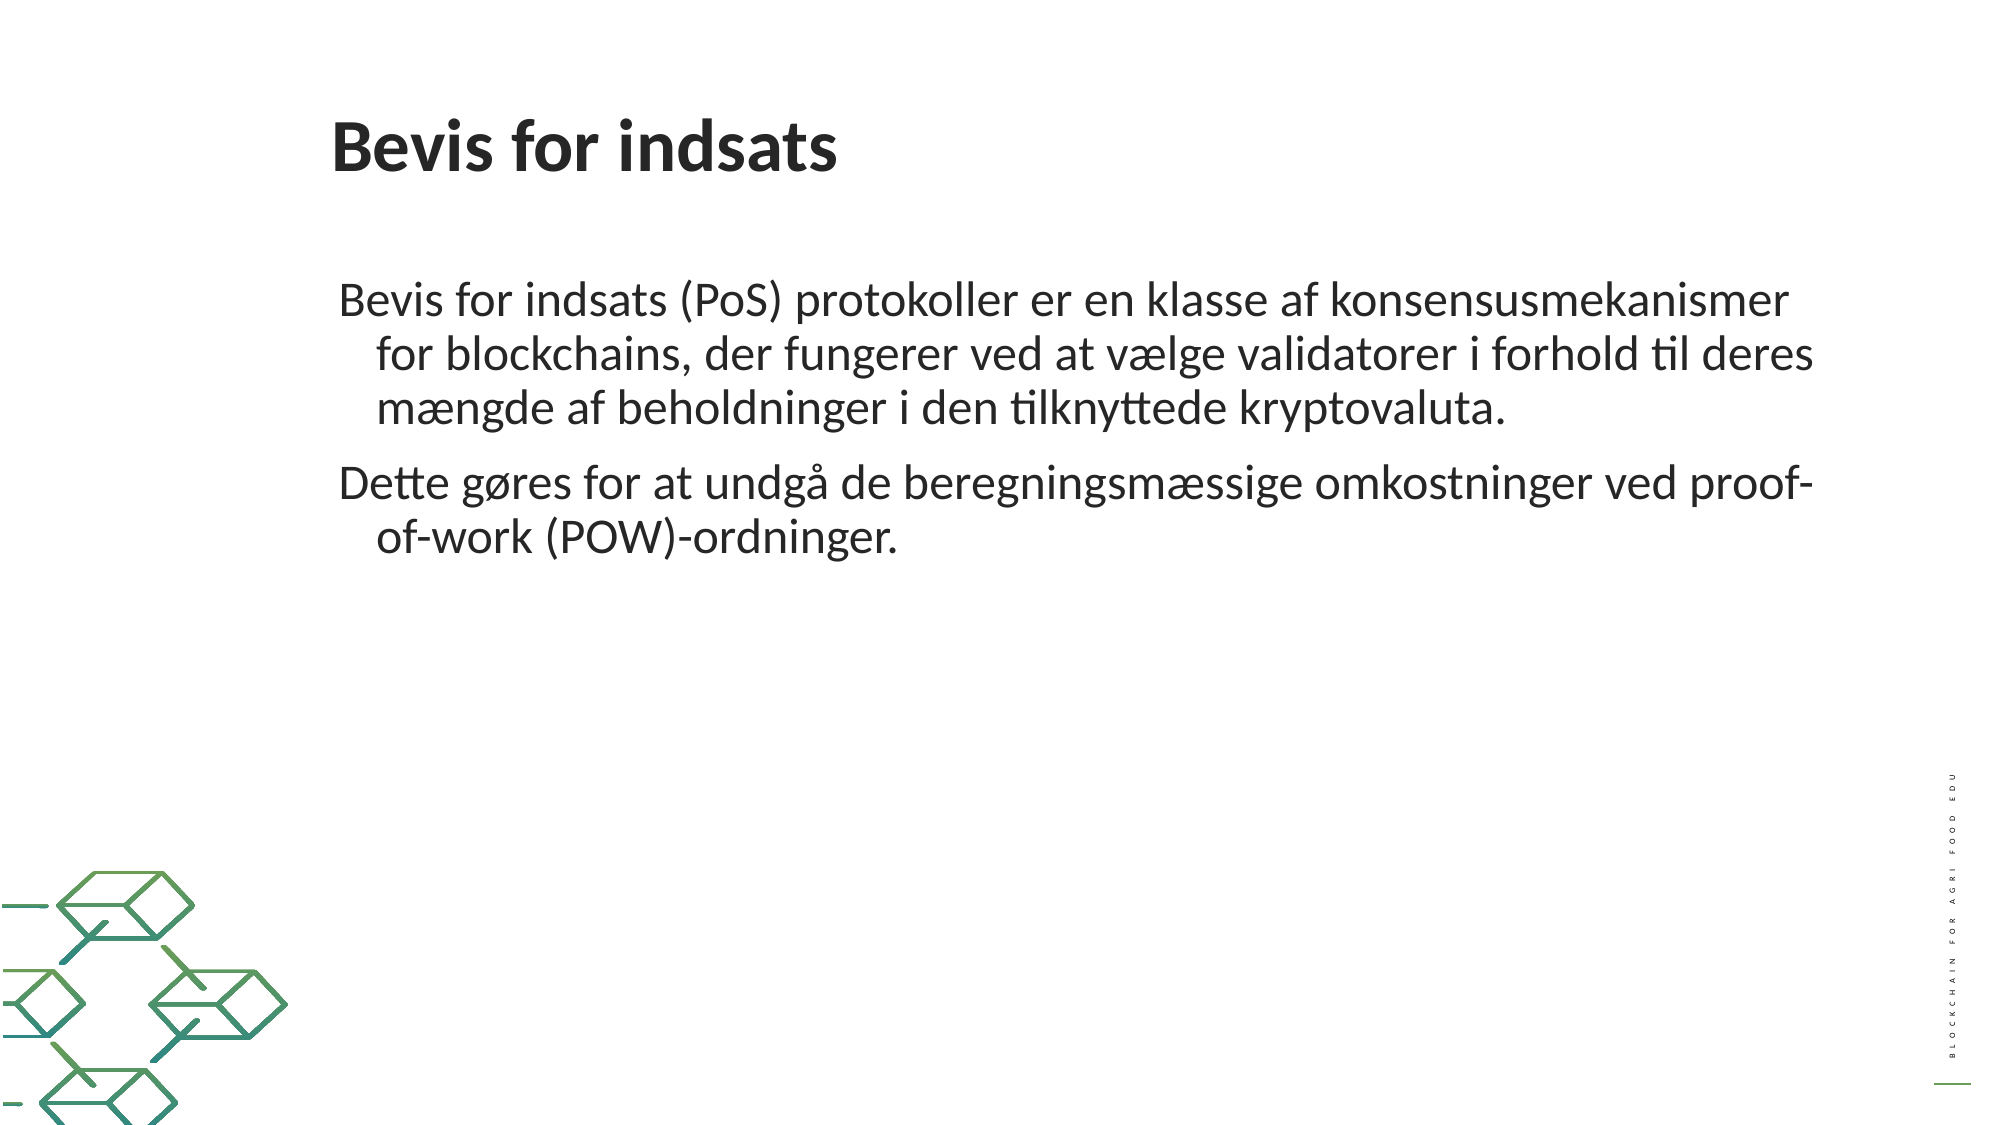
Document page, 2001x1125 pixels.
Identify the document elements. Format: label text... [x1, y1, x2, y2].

list Bevis for indsats [316, 99, 1869, 267]
list Bevis for indsats (PoS) protokoller er en klasse af konsensusmekanismer for blockchains, der fungerer ved at vælge validatorer i forhold til deres mængde af beholdninger i den tilknyttede kryptovaluta. Dette gøres for at undgå de beregningsmæssige omkostninger ved proof-of-work (POW)-ordninger. [323, 267, 1859, 1070]
